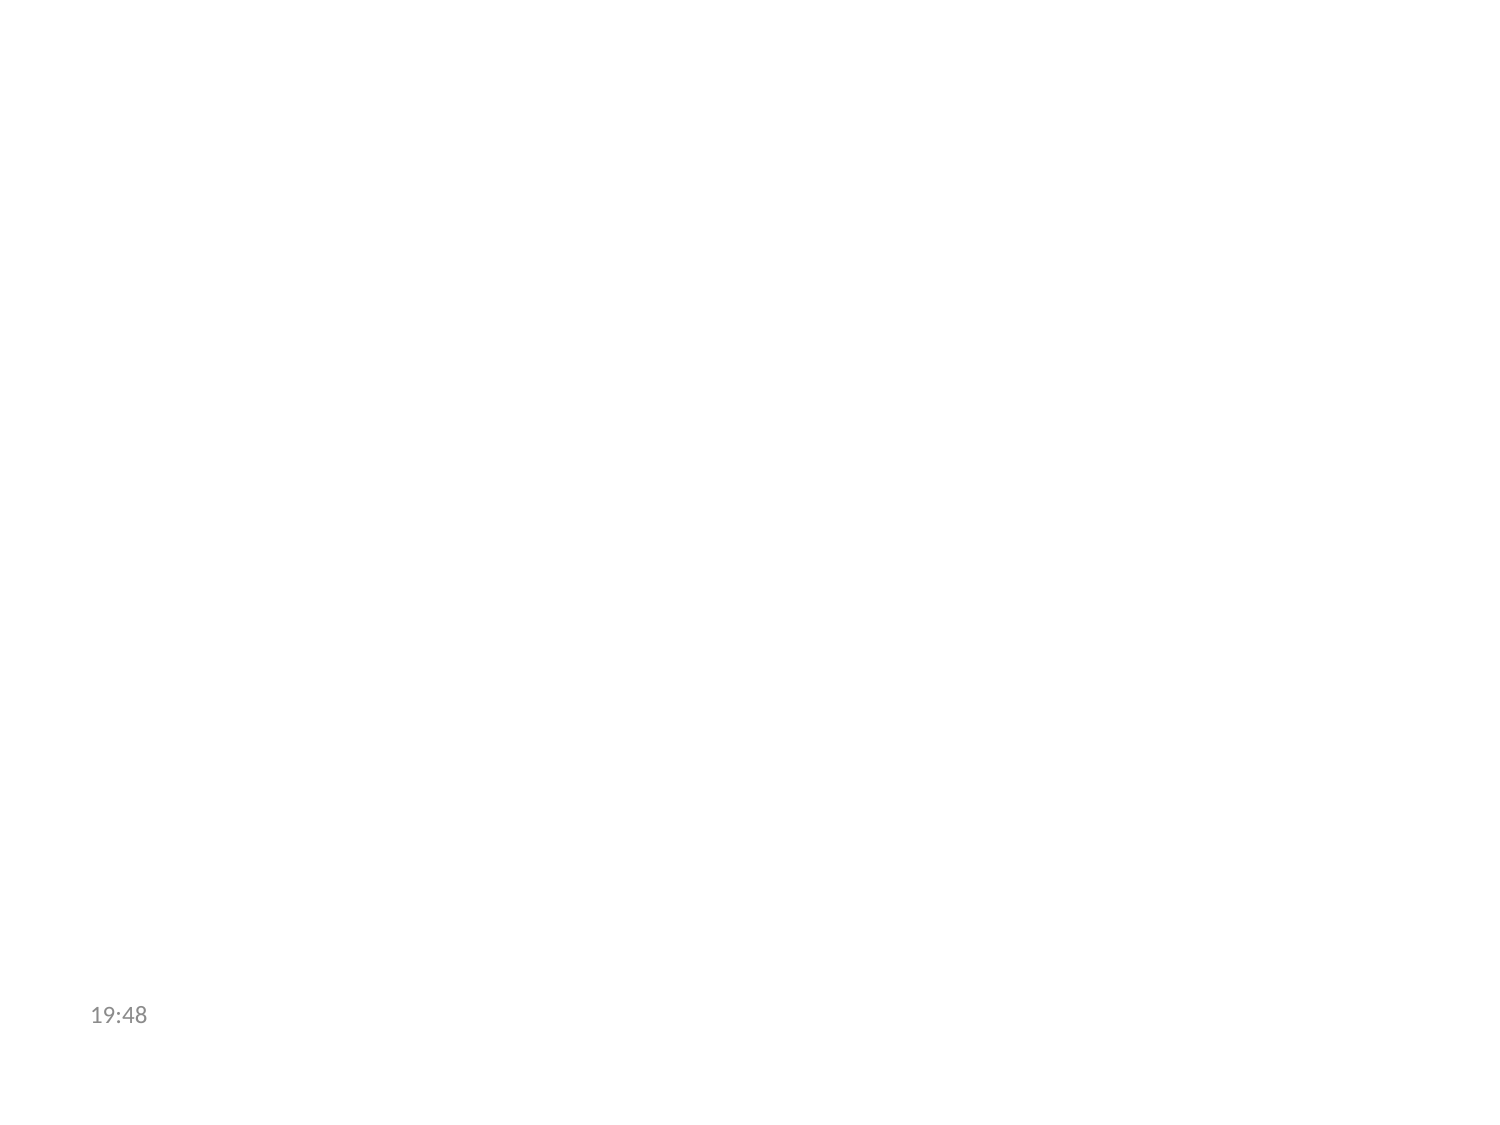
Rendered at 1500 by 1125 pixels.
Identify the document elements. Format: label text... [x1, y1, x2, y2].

text_box 15:35 [75, 983, 425, 1044]
